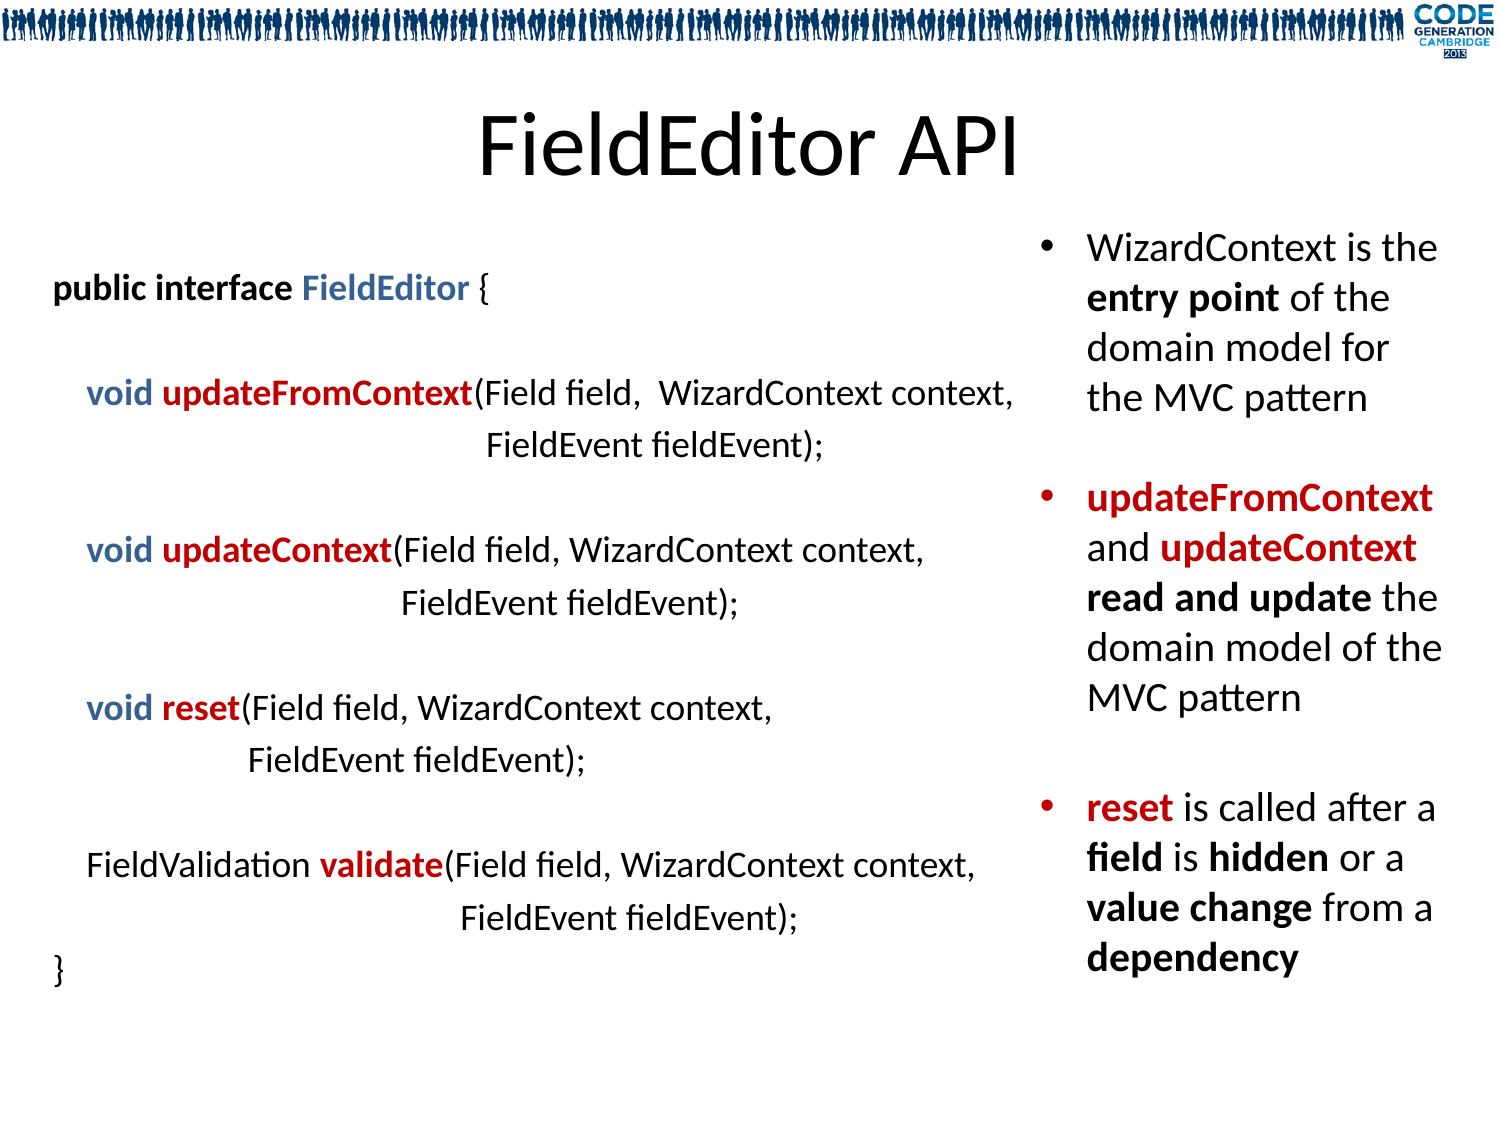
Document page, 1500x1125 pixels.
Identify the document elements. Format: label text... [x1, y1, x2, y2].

picture [0, 0, 1500, 75]
list public interface FieldEditor { void updateFromContext(Field field, WizardContext context, FieldEvent fieldEvent); void updateContext(Field field, WizardContext context, FieldEvent fieldEvent); void reset(Field field, WizardContext context, FieldEvent fieldEvent); FieldValidation validate(Field field, WizardContext context, FieldEvent fieldEvent); } [37, 255, 1050, 1049]
text_box WizardContext is the entry point of the domain model for the MVC pattern updateFromContext and updateContext read and update the domain model of the MVC pattern reset is called after a field is hidden or a value change from a dependency [1024, 212, 1463, 1033]
title FieldEditor API [75, 45, 1425, 233]
